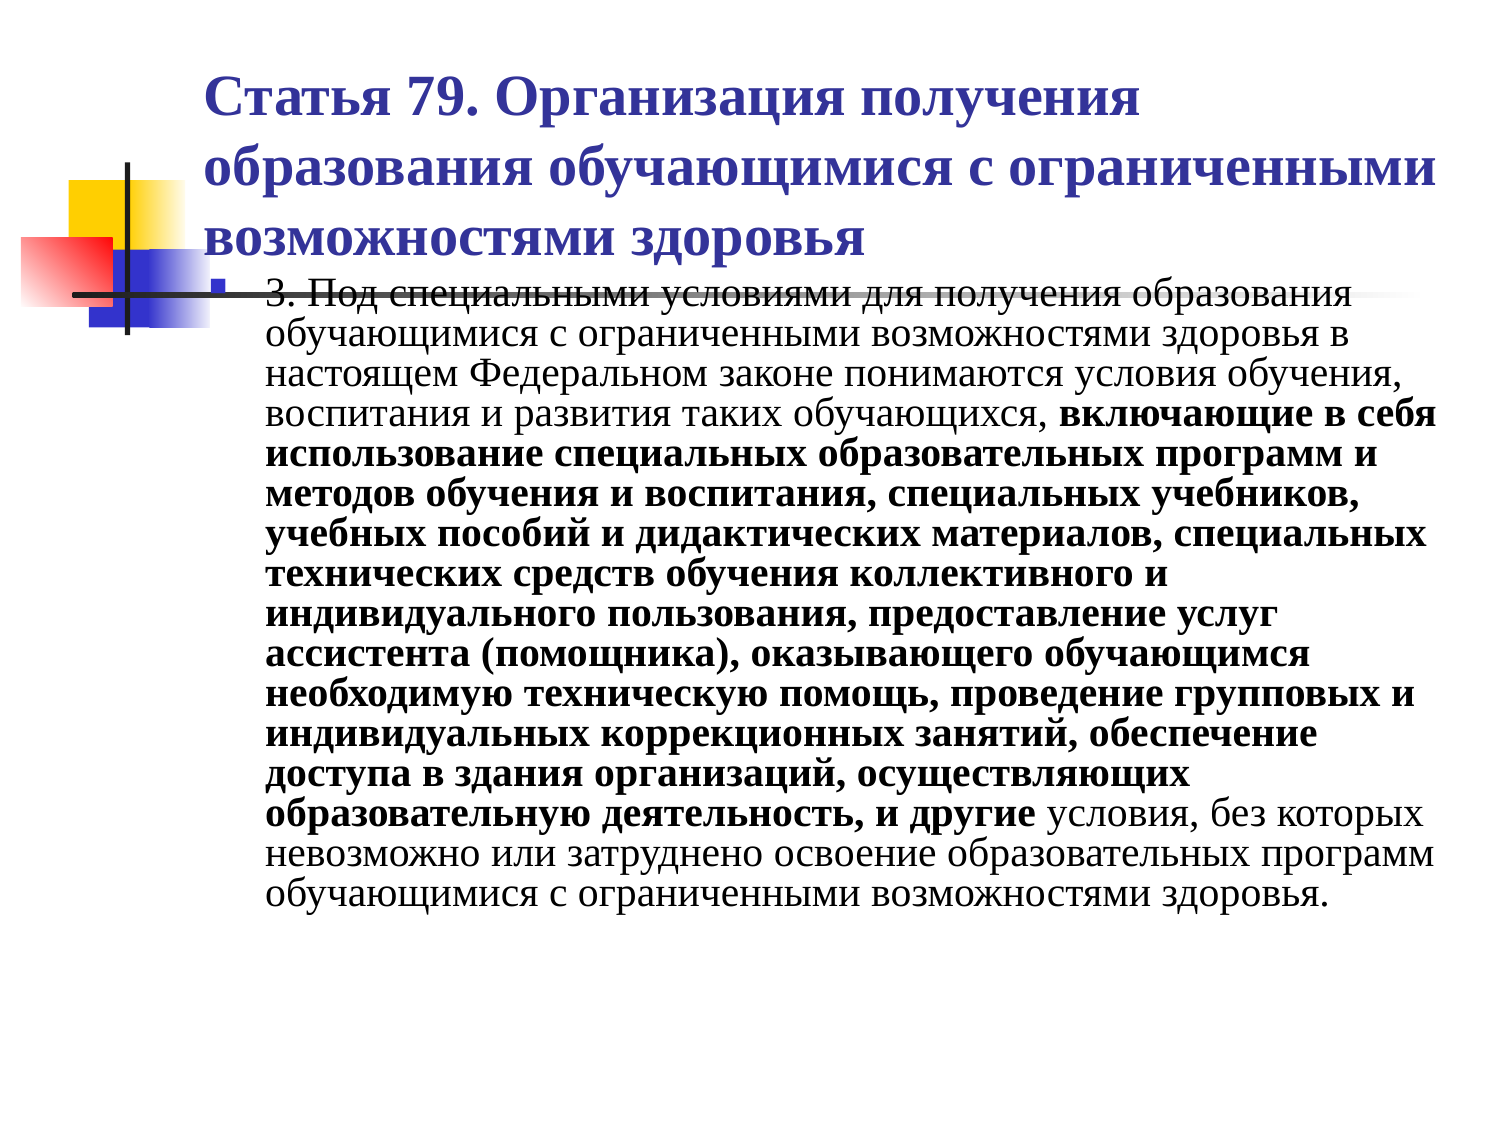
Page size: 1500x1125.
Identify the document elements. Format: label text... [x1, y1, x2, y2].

list 3. Под специальными условиями для получения образования обучающимися с ограниченными возможностями здоровья в настоящем Федеральном законе понимаются условия обучения, воспитания и развития таких обучающихся, включающие в себя использование специальных образовательных программ и методов обучения и воспитания, специальных учебников, учебных пособий и дидактических материалов, специальных технических средств обучения коллективного и индивидуального пользования, предоставление услуг ассистента (помощника), оказывающего обучающимся необходимую техническую помощь, проведение групповых и индивидуальных коррекционных занятий, обеспечение доступа в здания организаций, осуществляющих образовательную деятельность, и другие условия, без которых невозможно или затруднено освоение образовательных программ обучающимися с ограниченными возможностями здоровья. [193, 266, 1470, 1007]
title Статья 79. Организация получения образования обучающимися с ограниченными возможностями здоровья [188, 34, 1468, 276]
